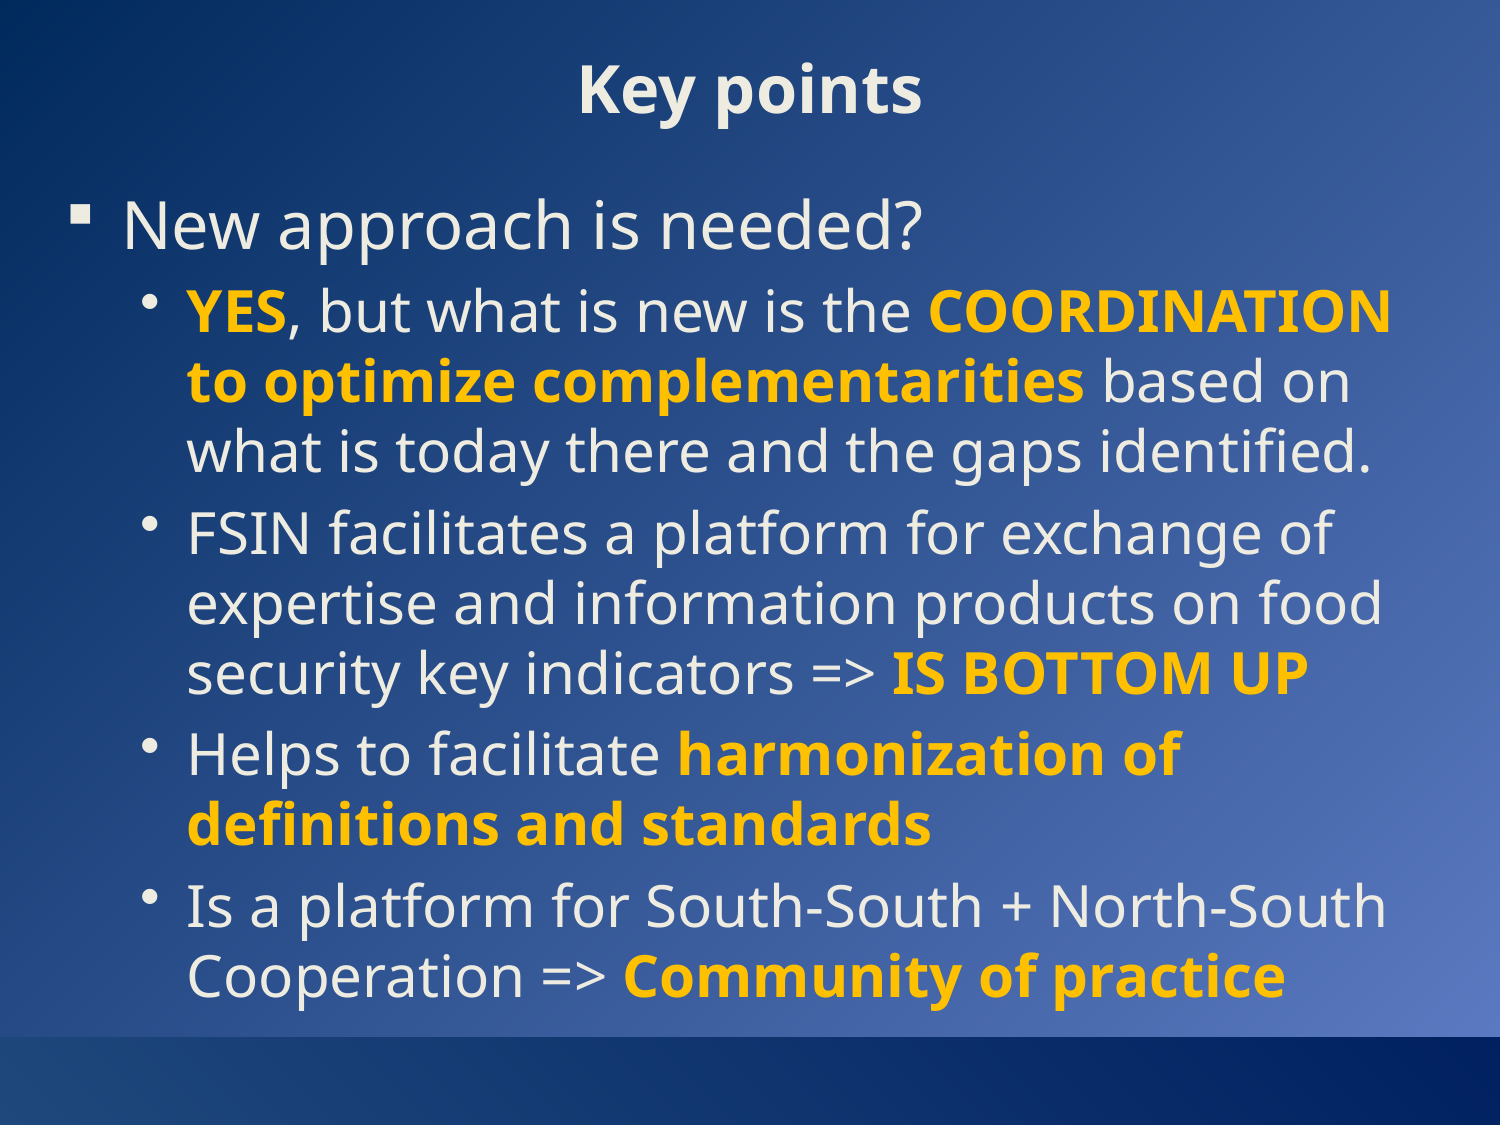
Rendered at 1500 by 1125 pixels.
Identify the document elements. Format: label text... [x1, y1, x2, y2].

title Key points [49, 24, 1451, 150]
list New approach is needed? YES, but what is new is the COORDINATION to optimize complementarities based on what is today there and the gaps identified. FSIN facilitates a platform for exchange of expertise and information products on food security key indicators => IS BOTTOM UP Helps to facilitate harmonization of definitions and standards Is a platform for South-South + North-South Cooperation => Community of practice [49, 174, 1451, 1013]
